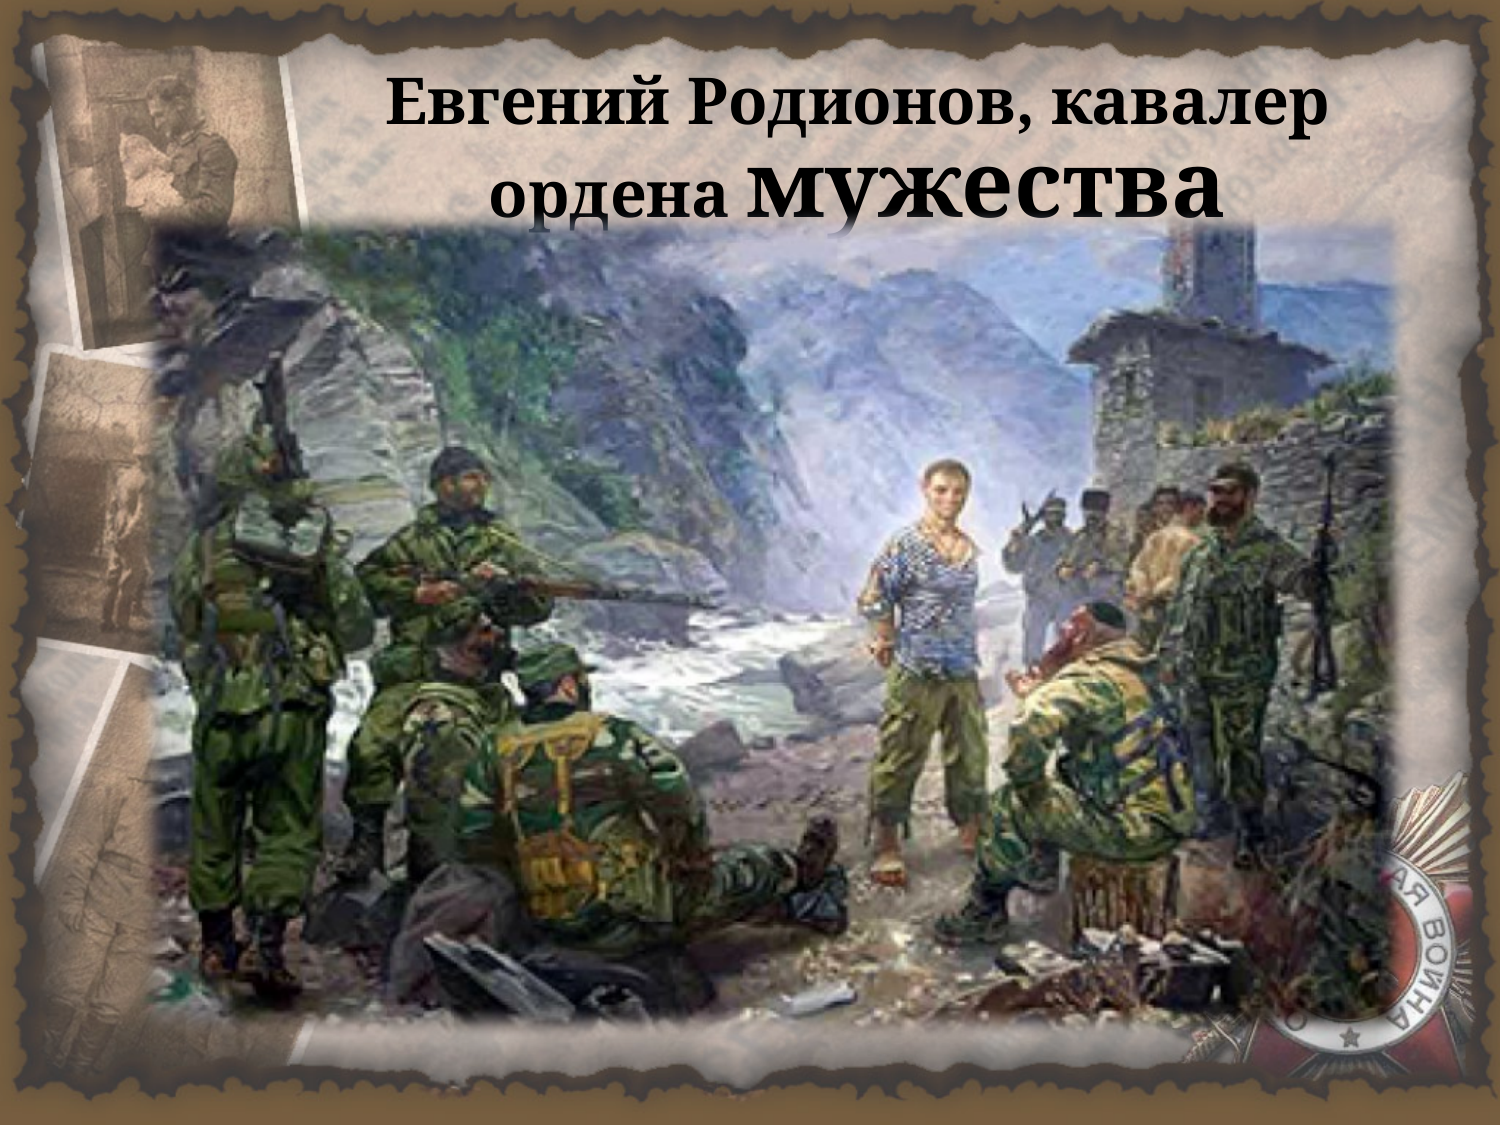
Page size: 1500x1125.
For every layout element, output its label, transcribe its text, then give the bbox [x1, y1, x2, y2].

picture [135, 208, 1412, 1040]
title Евгений Родионов, кавалер ордена мужества [318, 59, 1397, 208]
